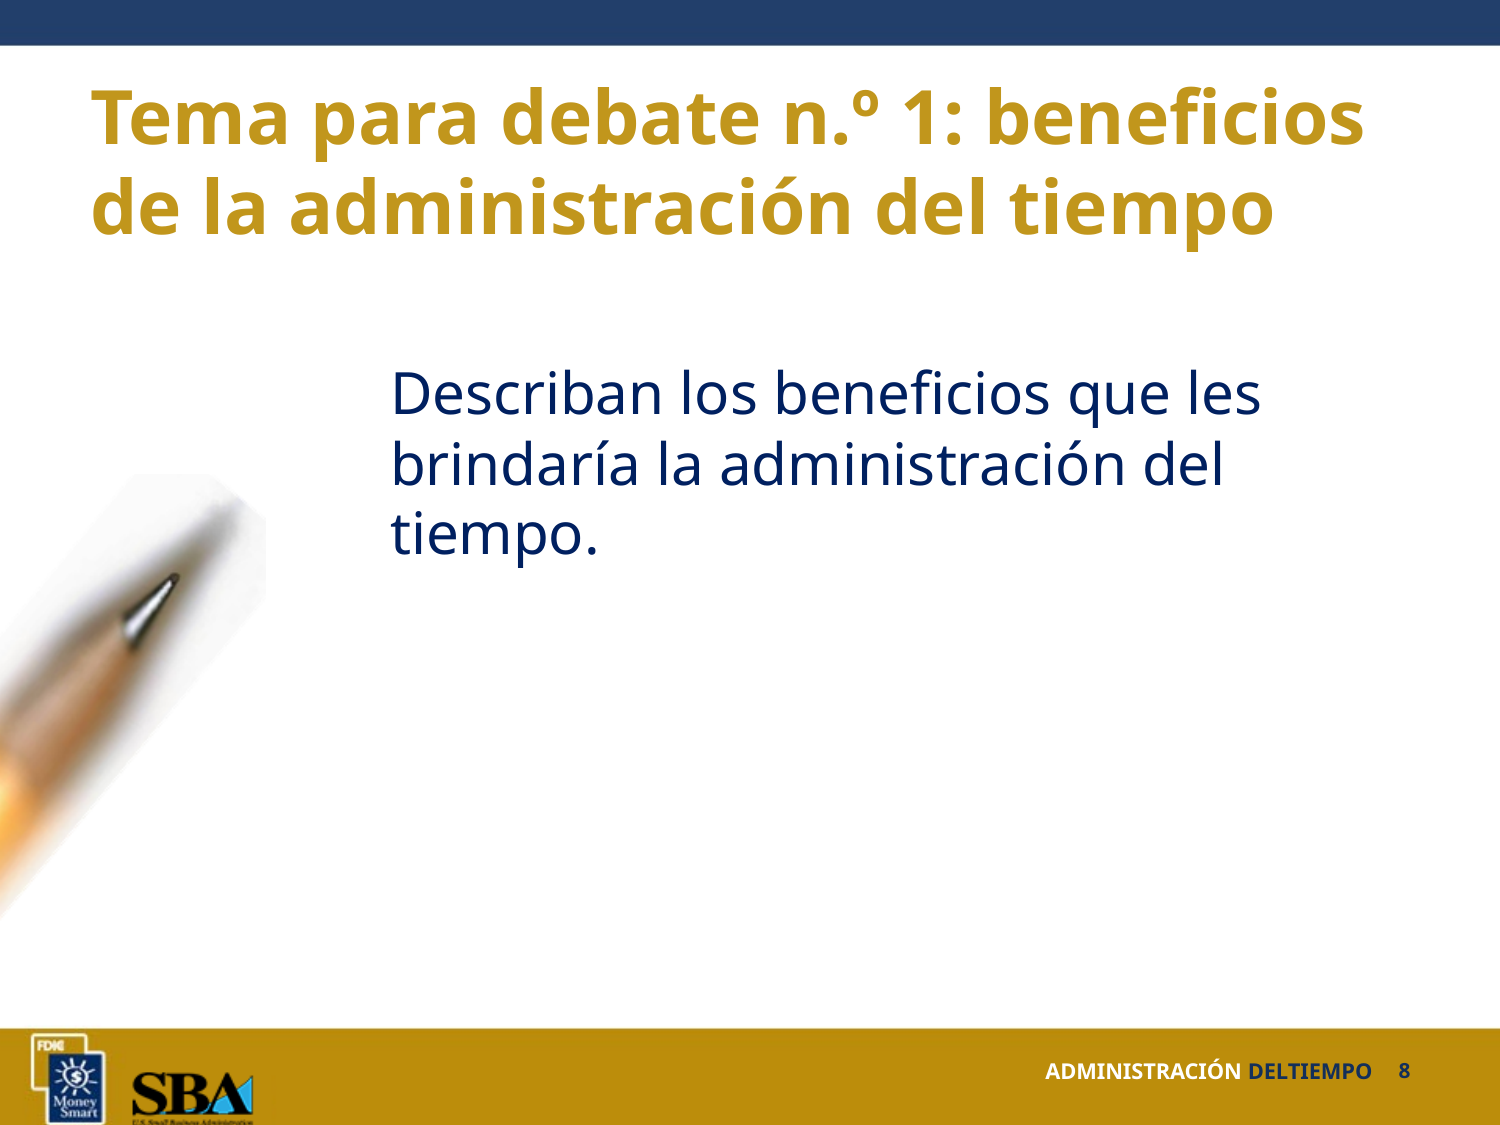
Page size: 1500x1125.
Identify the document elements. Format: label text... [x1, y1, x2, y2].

list Describan los beneficios que les brindaría la administración del tiempo. [299, 249, 1426, 951]
picture [0, 0, 1500, 1125]
title Tema para debate n.º 1: beneficios de la administración del tiempo [74, 62, 1426, 163]
